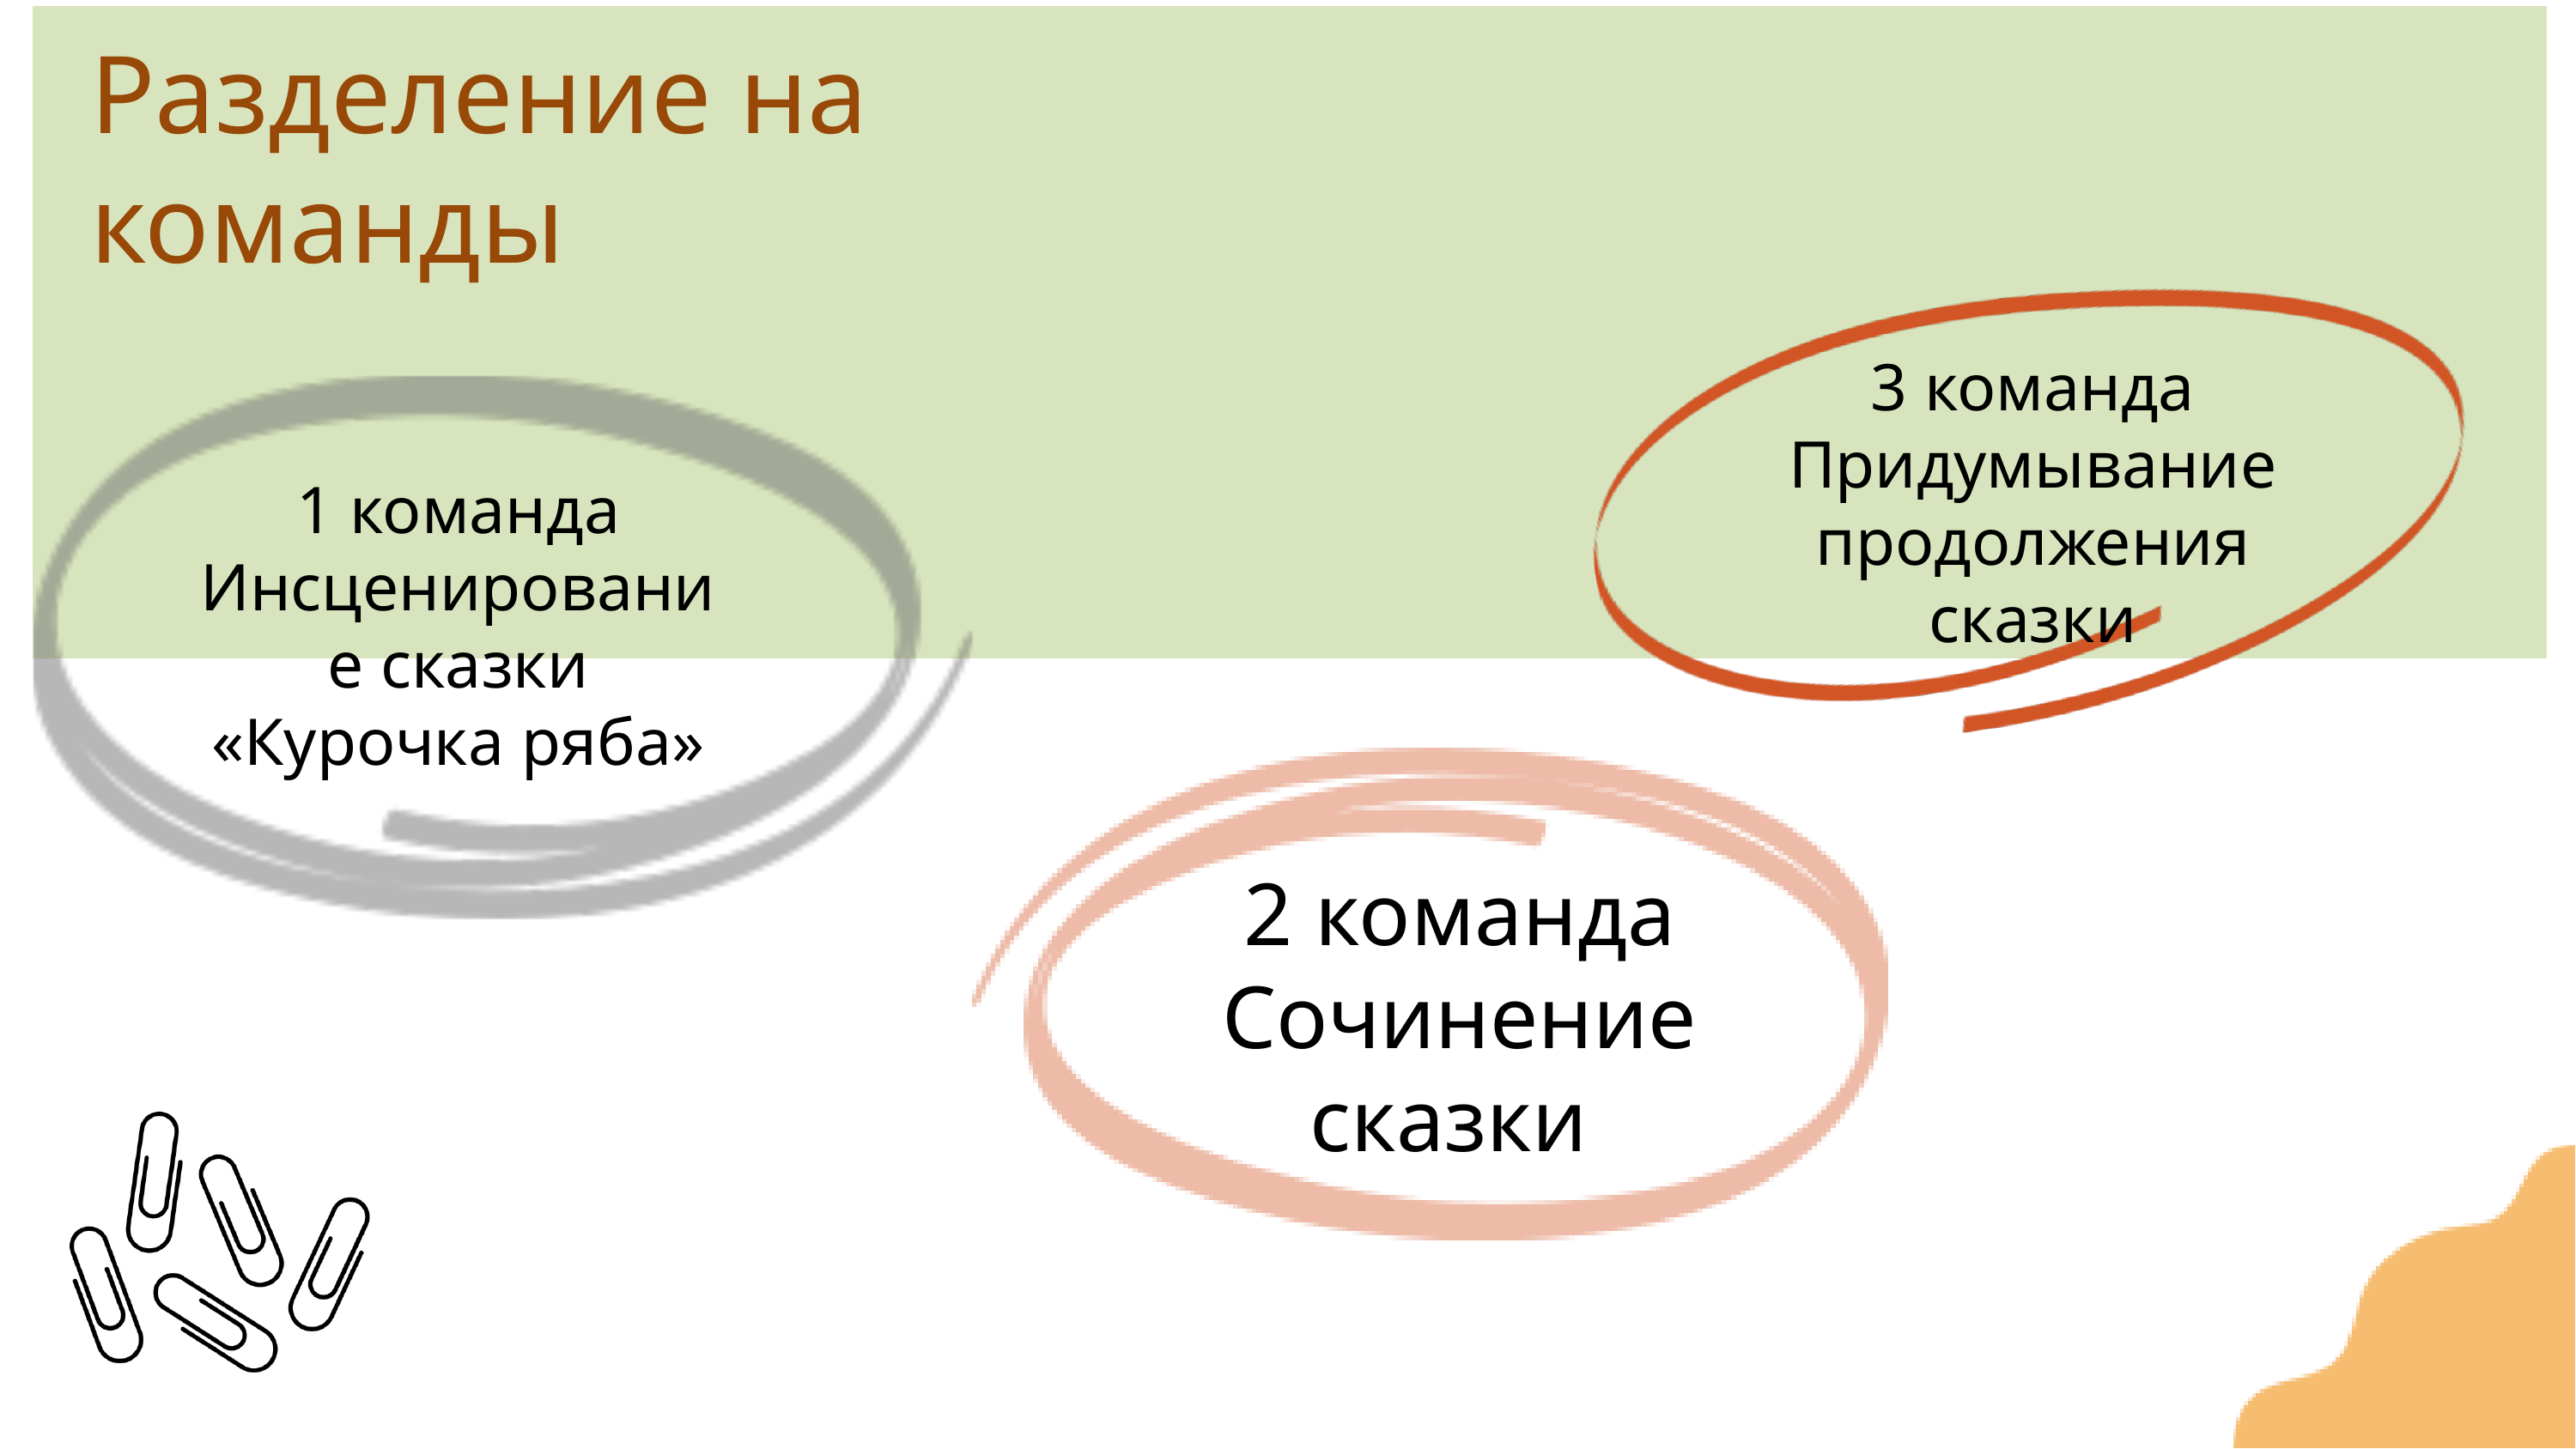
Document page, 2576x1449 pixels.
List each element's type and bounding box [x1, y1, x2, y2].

text_box [32, 6, 2548, 659]
picture [1589, 291, 2477, 721]
text_box [69, 82, 2512, 1416]
picture [2233, 1144, 2576, 1449]
picture [69, 1111, 370, 1373]
picture [32, 374, 1888, 1240]
